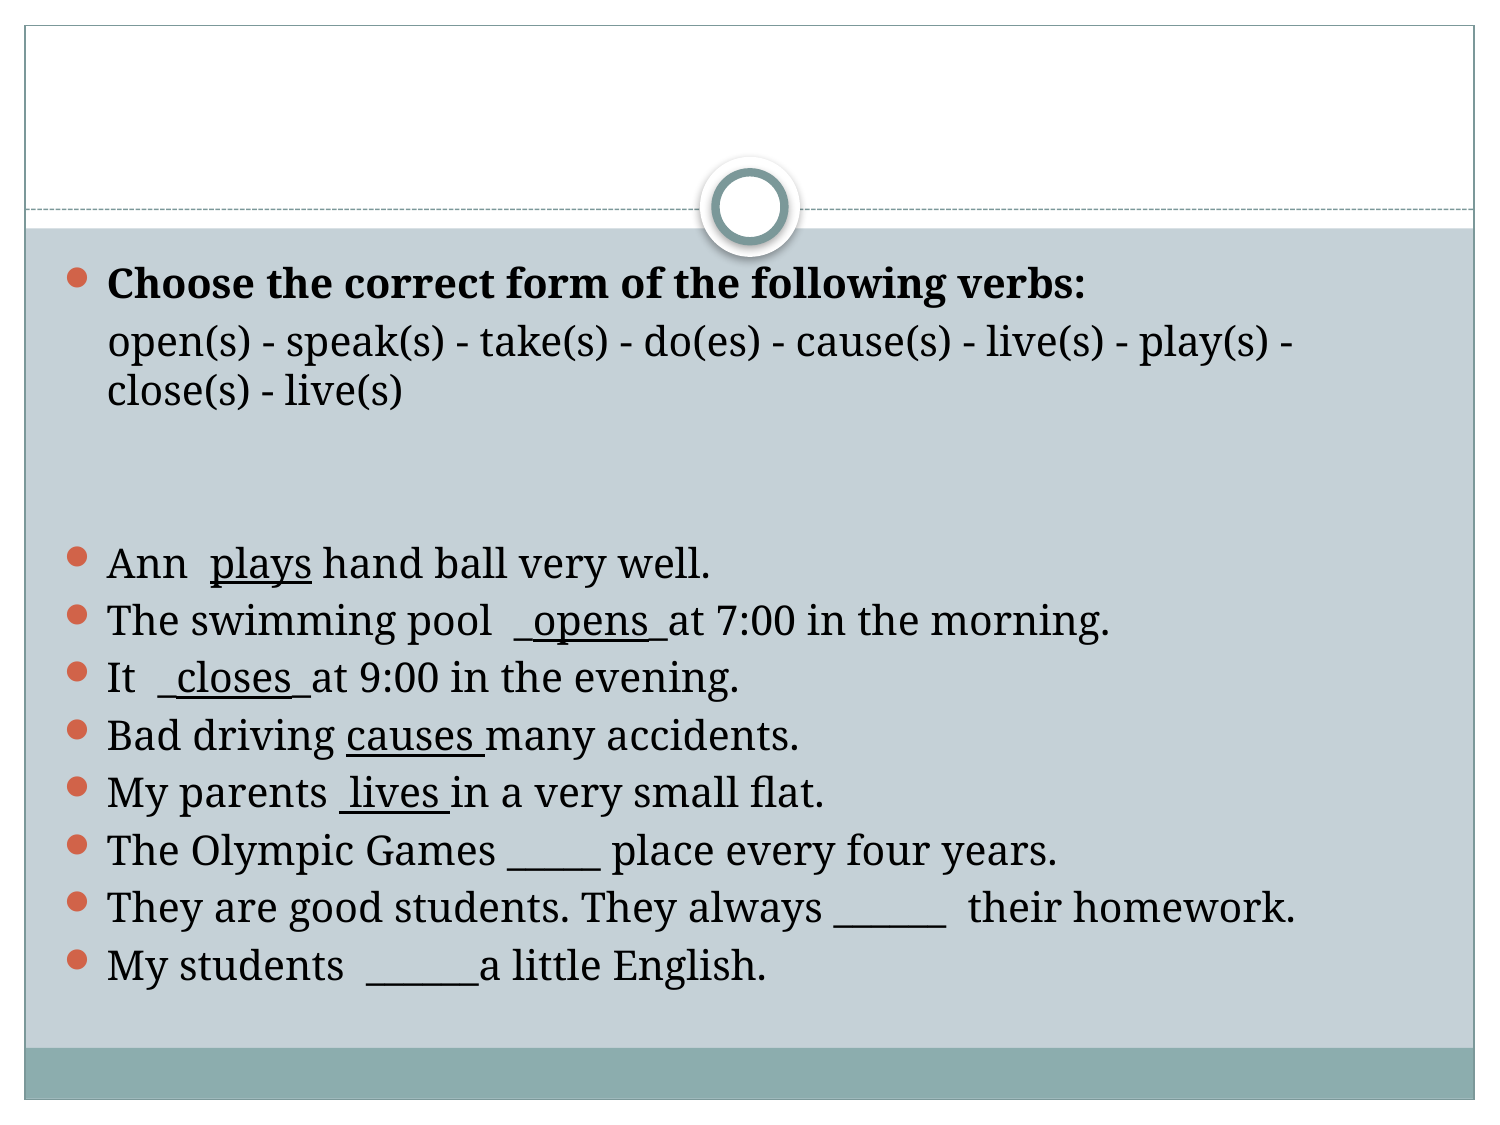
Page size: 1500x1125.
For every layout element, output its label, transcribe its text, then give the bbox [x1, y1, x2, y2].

list Choose the correct form of the following verbs: open(s) - speak(s) - take(s) - do(es) - cause(s) - live(s) - play(s) - close(s) - live(s) Ann plays hand ball very well. The swimming pool _opens_at 7:00 in the morning. It _closes_at 9:00 in the evening. Bad driving causes many accidents. My parents lives in a very small flat. The Olympic Games _____ place every four years. They are good students. They always ______ their homework. My students ______a little English. [49, 250, 1445, 1001]
